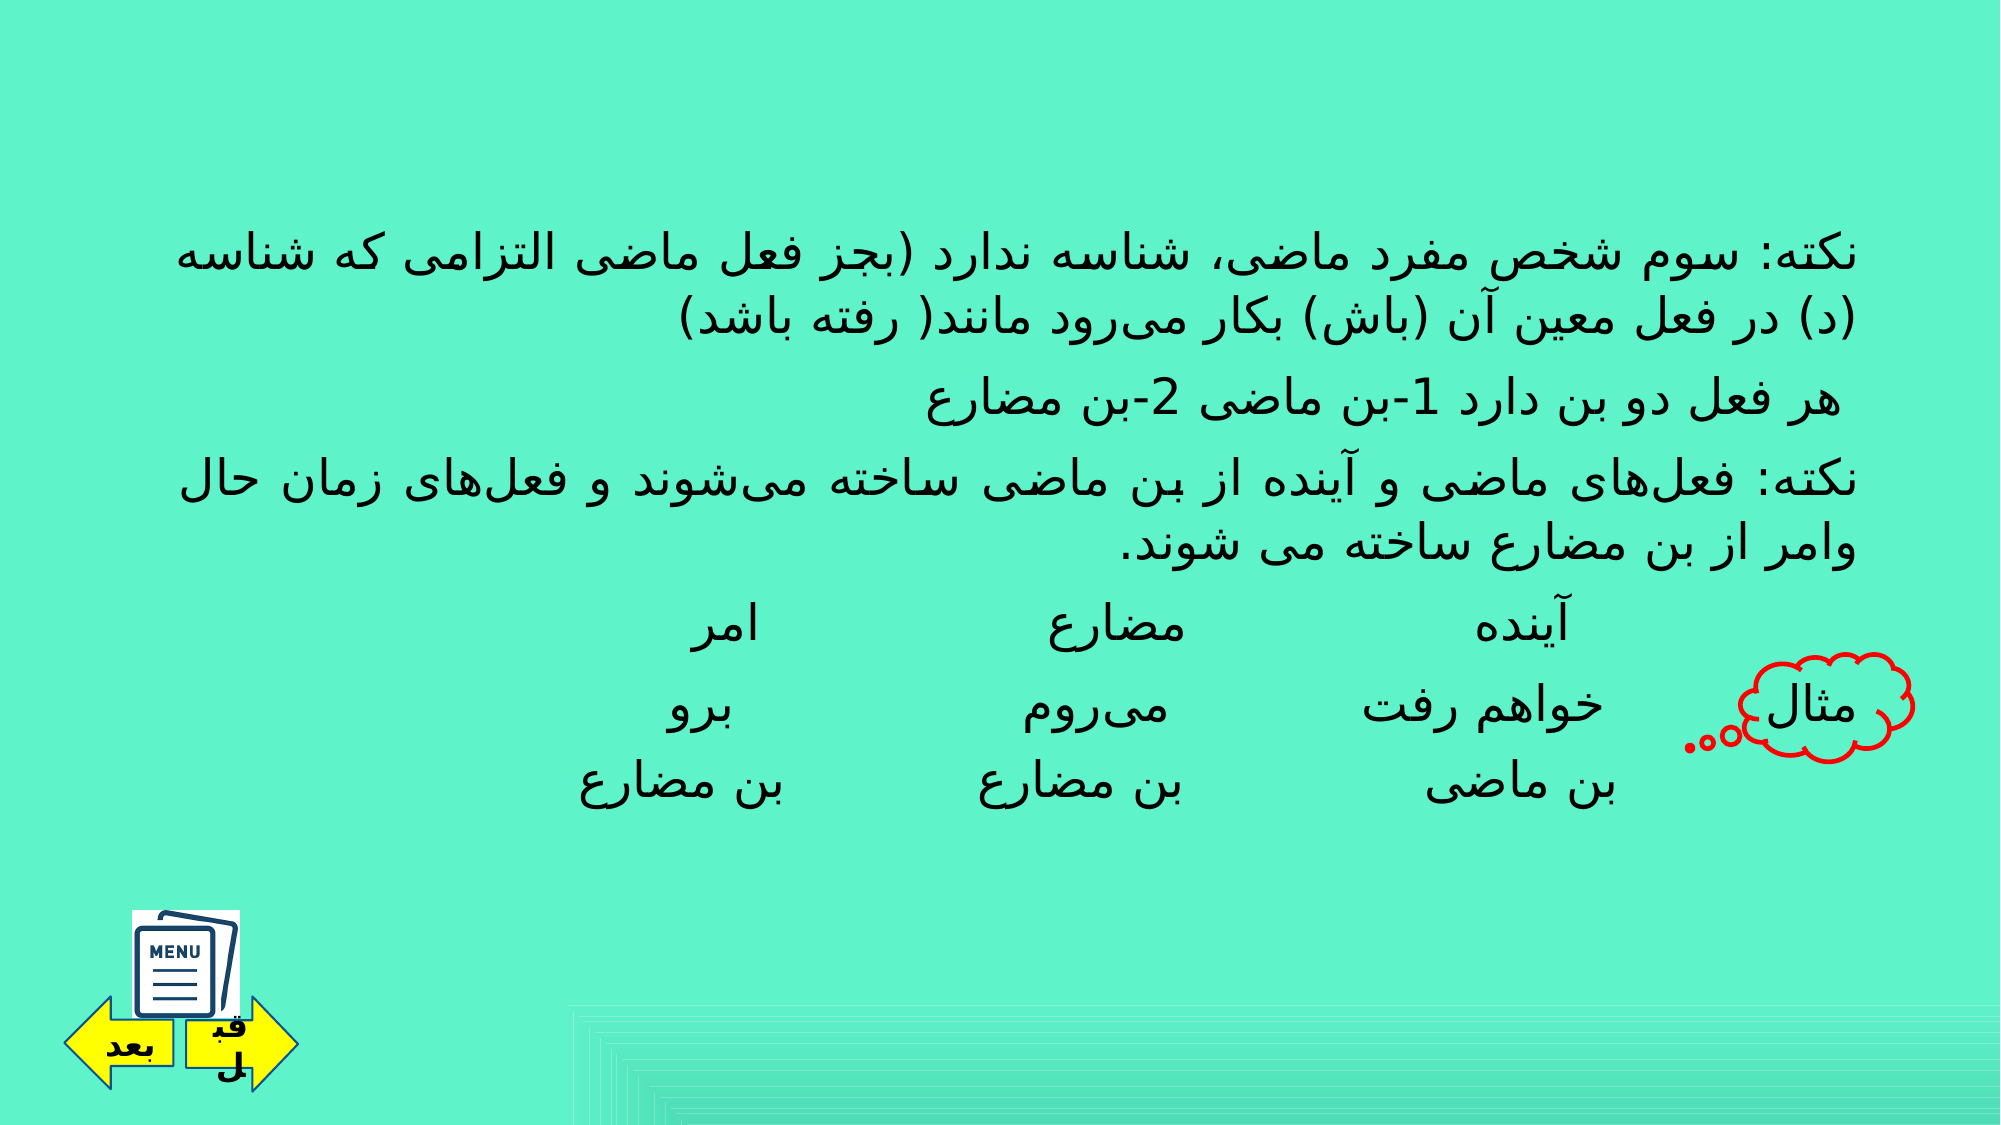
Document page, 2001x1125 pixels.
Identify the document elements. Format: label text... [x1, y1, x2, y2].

text_box [1686, 744, 1694, 753]
text_box [1700, 735, 1715, 750]
text_box [1739, 653, 1914, 763]
text_box بعد [63, 995, 175, 1091]
picture [132, 910, 240, 1018]
text_box نکته: سوم شخص مفرد ماضی، شناسه ندارد (بجز فعل ماضی التزامی که شناسه (د) در فعل معین آن (باش) بکار می‌رود مانند( رفته باشد) هر فعل دو بن دارد 1-بن ماضی 2-بن مضارع نکته: فعل‌های ماضی و آینده از بن ماضی ساخته می‌شوند و فعل‌های زمان حال وامر از بن مضارع ساخته می شوند. آینده مضارع امر مثال خواهم رفت می‌روم برو بن ماضی بن مضارع بن مضارع [160, 207, 1874, 816]
text_box قبل [185, 995, 299, 1093]
text_box [1721, 725, 1741, 746]
